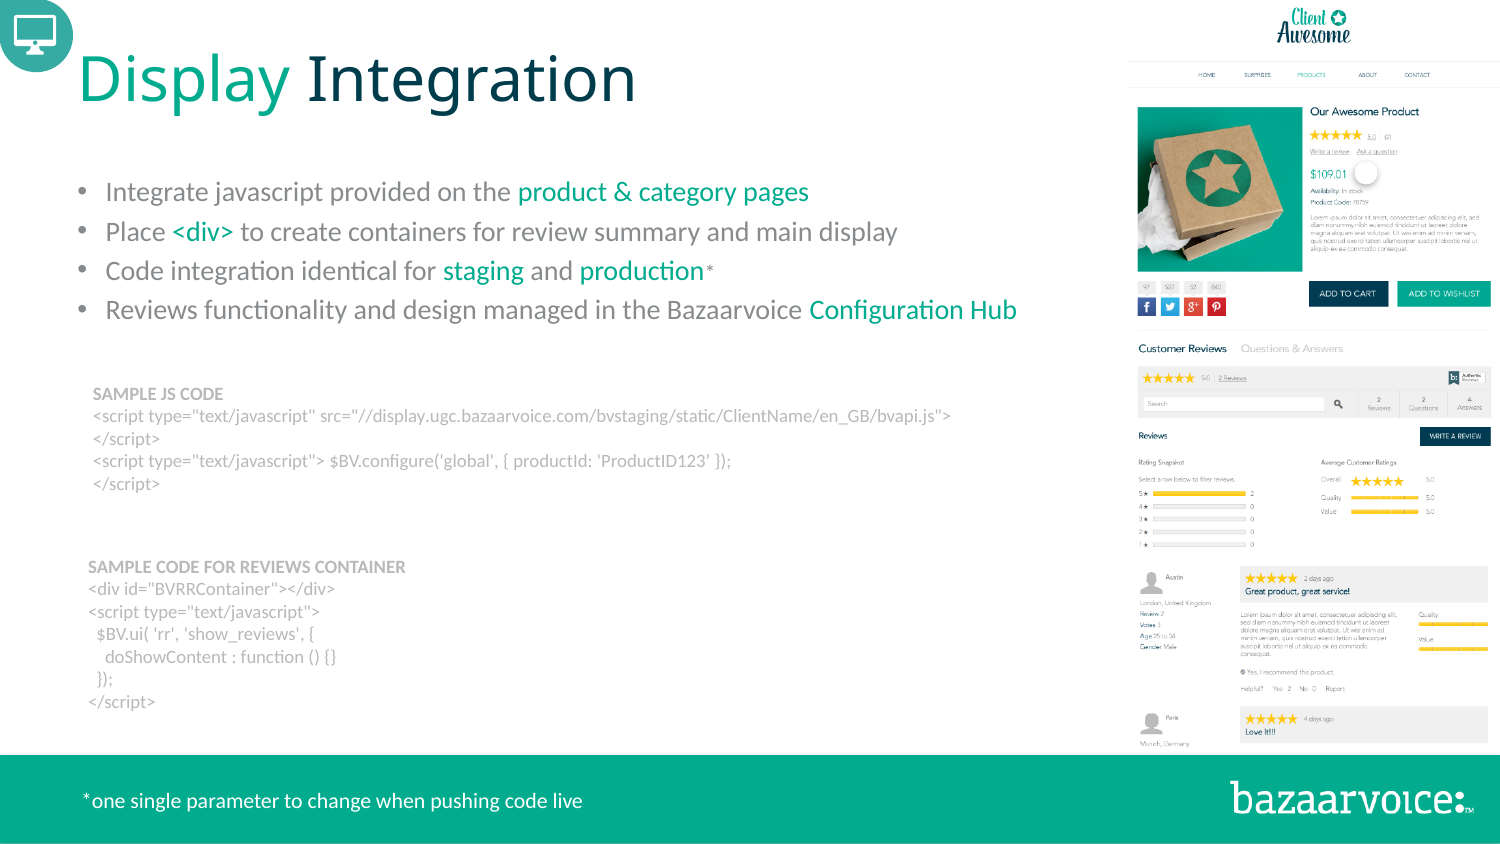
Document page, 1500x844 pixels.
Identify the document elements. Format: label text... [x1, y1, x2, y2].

text_box Display Integration [66, 39, 728, 124]
text_box *one single parameter to change when pushing code live [66, 779, 760, 821]
text_box SAMPLE JS CODE <script type="text/javascript" src="//display.ugc.bazaarvoice.com/bvstaging/static/ClientName/en_GB/bvapi.js"> </script> <script type="text/javascript"> $BV.configure('global', { productId: 'ProductID123’ }); </script> [86, 375, 958, 501]
text_box SAMPLE CODE FOR REVIEWS CONTAINER <div id="BVRRContainer"></div> <script type="text/javascript"> $BV.ui( 'rr', 'show_reviews', { doShowContent : function () {} }); </script> [81, 548, 412, 719]
text_box Integrate javascript provided on the product & category pages Place <div> to create containers for review summary and main display Code integration identical for staging and production* Reviews functionality and design managed in the Bazaarvoice Configuration Hub [66, 168, 1120, 359]
picture [1127, 0, 1500, 752]
picture [1230, 780, 1474, 814]
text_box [0, 0, 74, 73]
